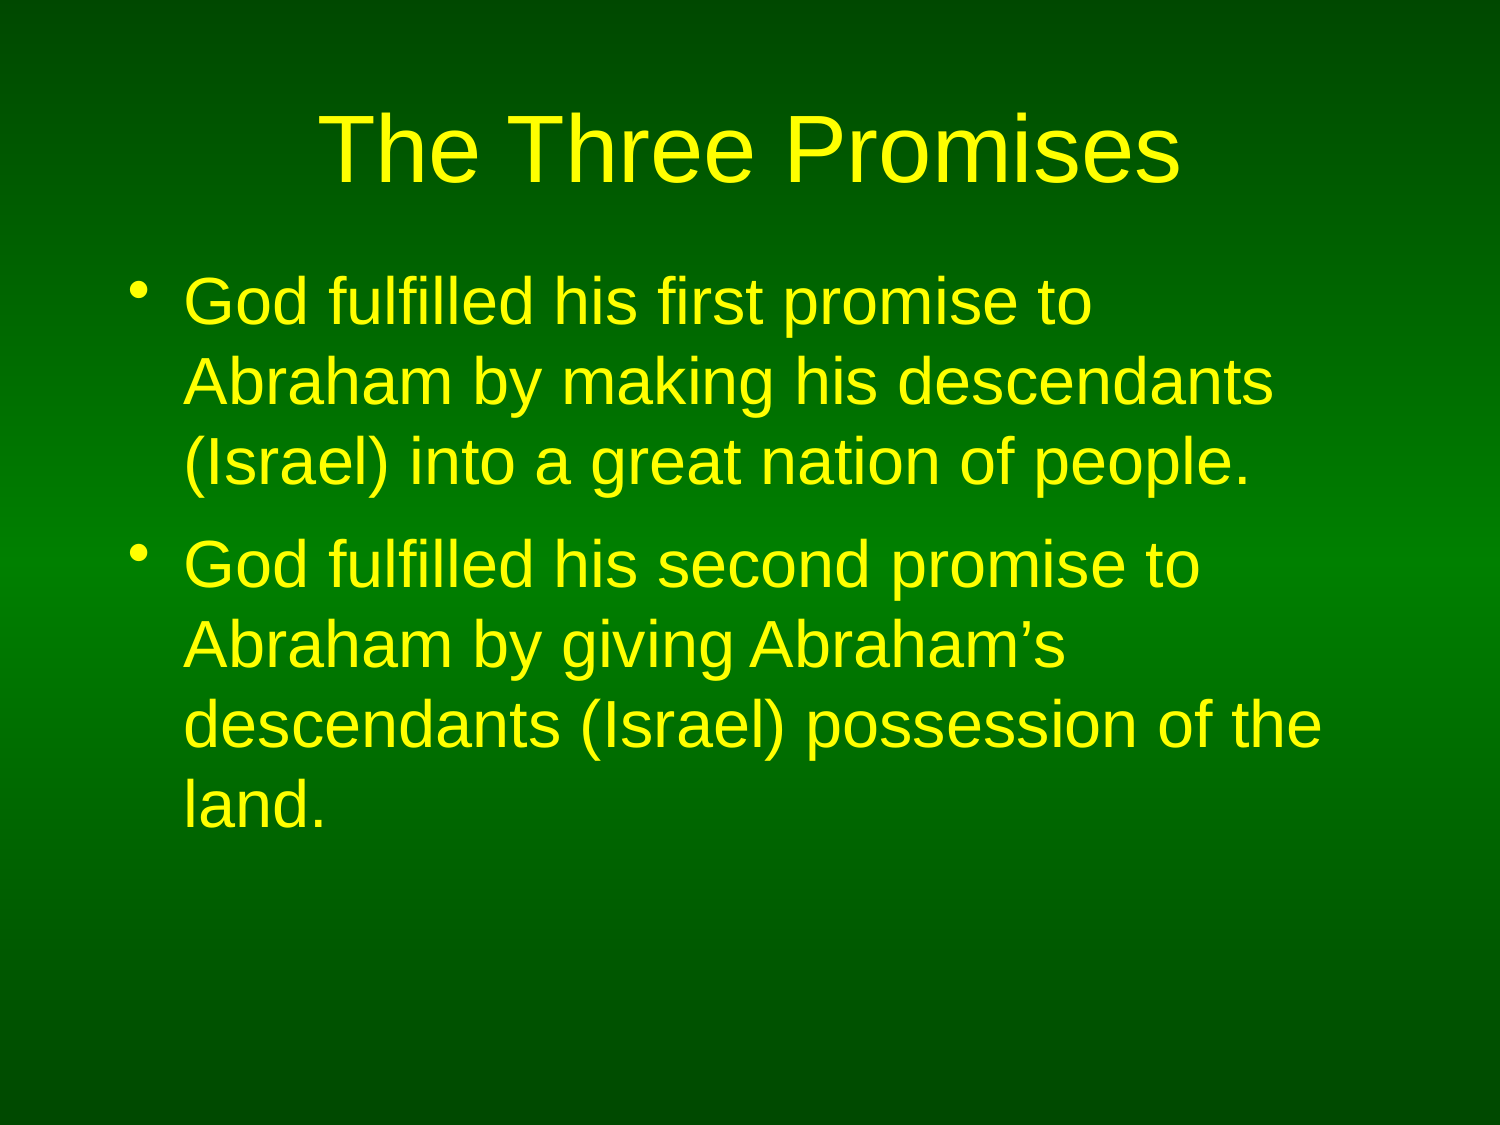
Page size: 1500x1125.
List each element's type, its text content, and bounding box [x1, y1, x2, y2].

title The Three Promises [37, 50, 1463, 238]
list God fulfilled his first promise to Abraham by making his descendants (Israel) into a great nation of people. God fulfilled his second promise to Abraham by giving Abraham’s descendants (Israel) possession of the land. [112, 249, 1388, 1088]
